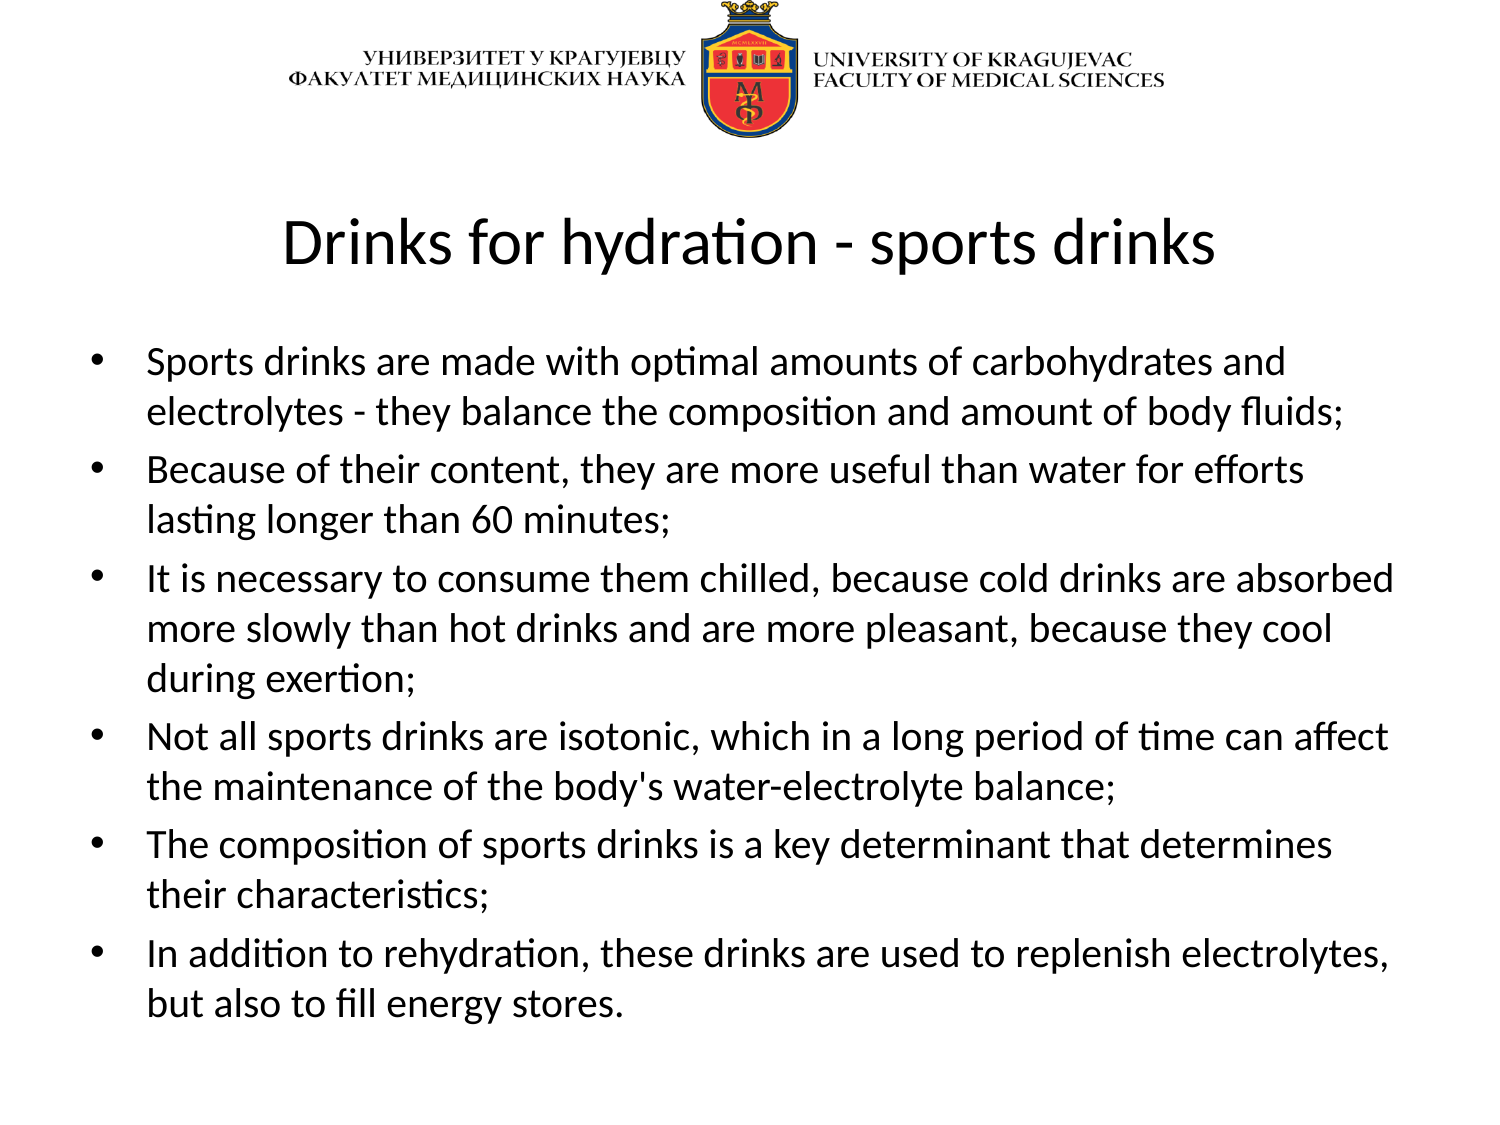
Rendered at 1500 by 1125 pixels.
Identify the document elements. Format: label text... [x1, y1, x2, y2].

picture [289, 0, 1164, 138]
title Drinks for hydration - sports drinks [74, 162, 1426, 315]
list Sports drinks are made with optimal amounts of carbohydrates and electrolytes - they balance the composition and amount of body fluids; Because of their content, they are more useful than water for efforts lasting longer than 60 minutes; It is necessary to consume them chilled, because cold drinks are absorbed more slowly than hot drinks and are more pleasant, because they cool during exertion; Not all sports drinks are isotonic, which in a long period of time can affect the maintenance of the body's water-electrolyte balance; The composition of sports drinks is a key determinant that determines their characteristics; In addition to rehydration, these drinks are used to replenish electrolytes, but also to fill energy stores. [74, 326, 1426, 1107]
